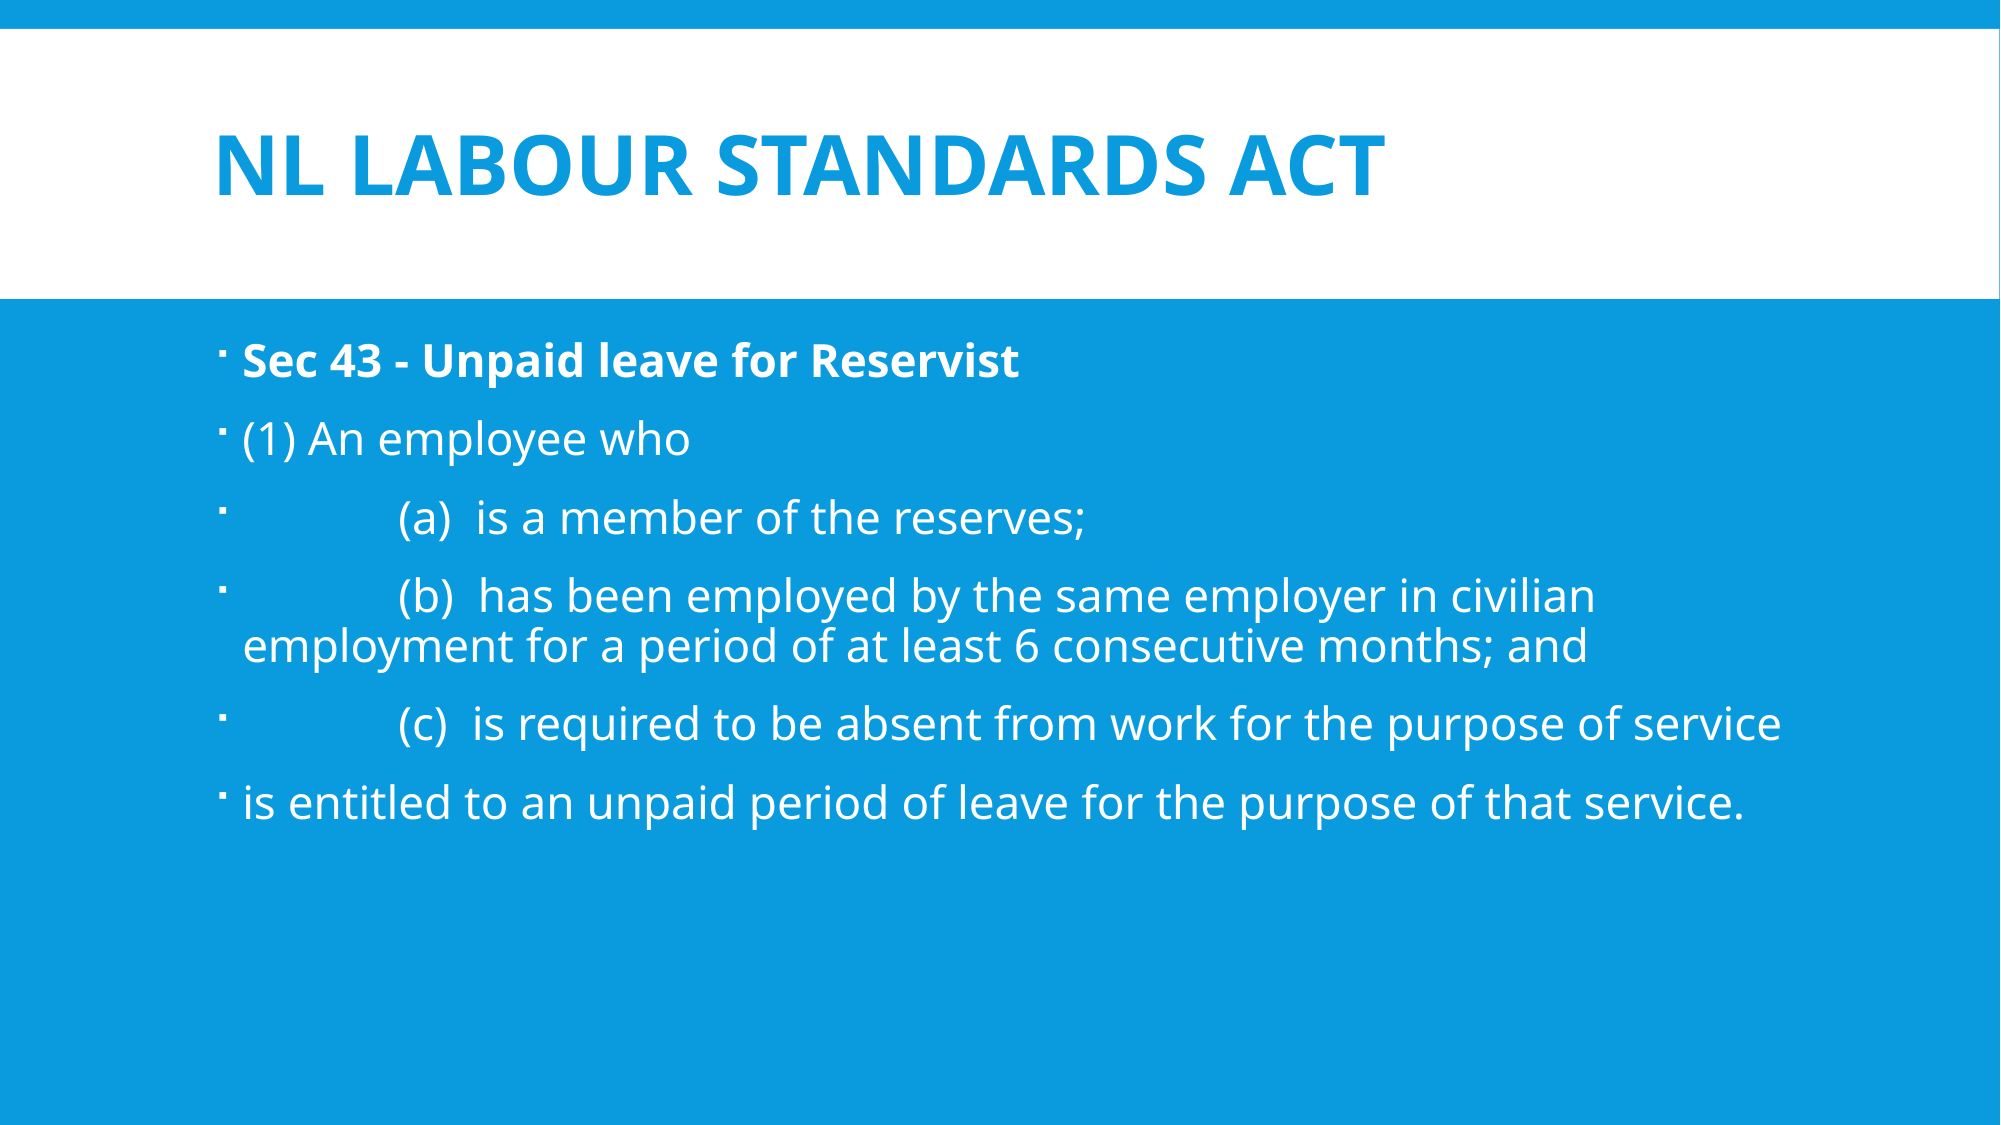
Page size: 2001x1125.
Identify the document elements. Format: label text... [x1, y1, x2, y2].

title NL Labour Standards Act [197, 46, 1803, 295]
list Sec 43 - Unpaid leave for Reservist (1) An employee who (a) is a member of the reserves; (b) has been employed by the same employer in civilian employment for a period of at least 6 consecutive months; and (c) is required to be absent from work for the purpose of service is entitled to an unpaid period of leave for the purpose of that service. [197, 329, 1803, 1020]
